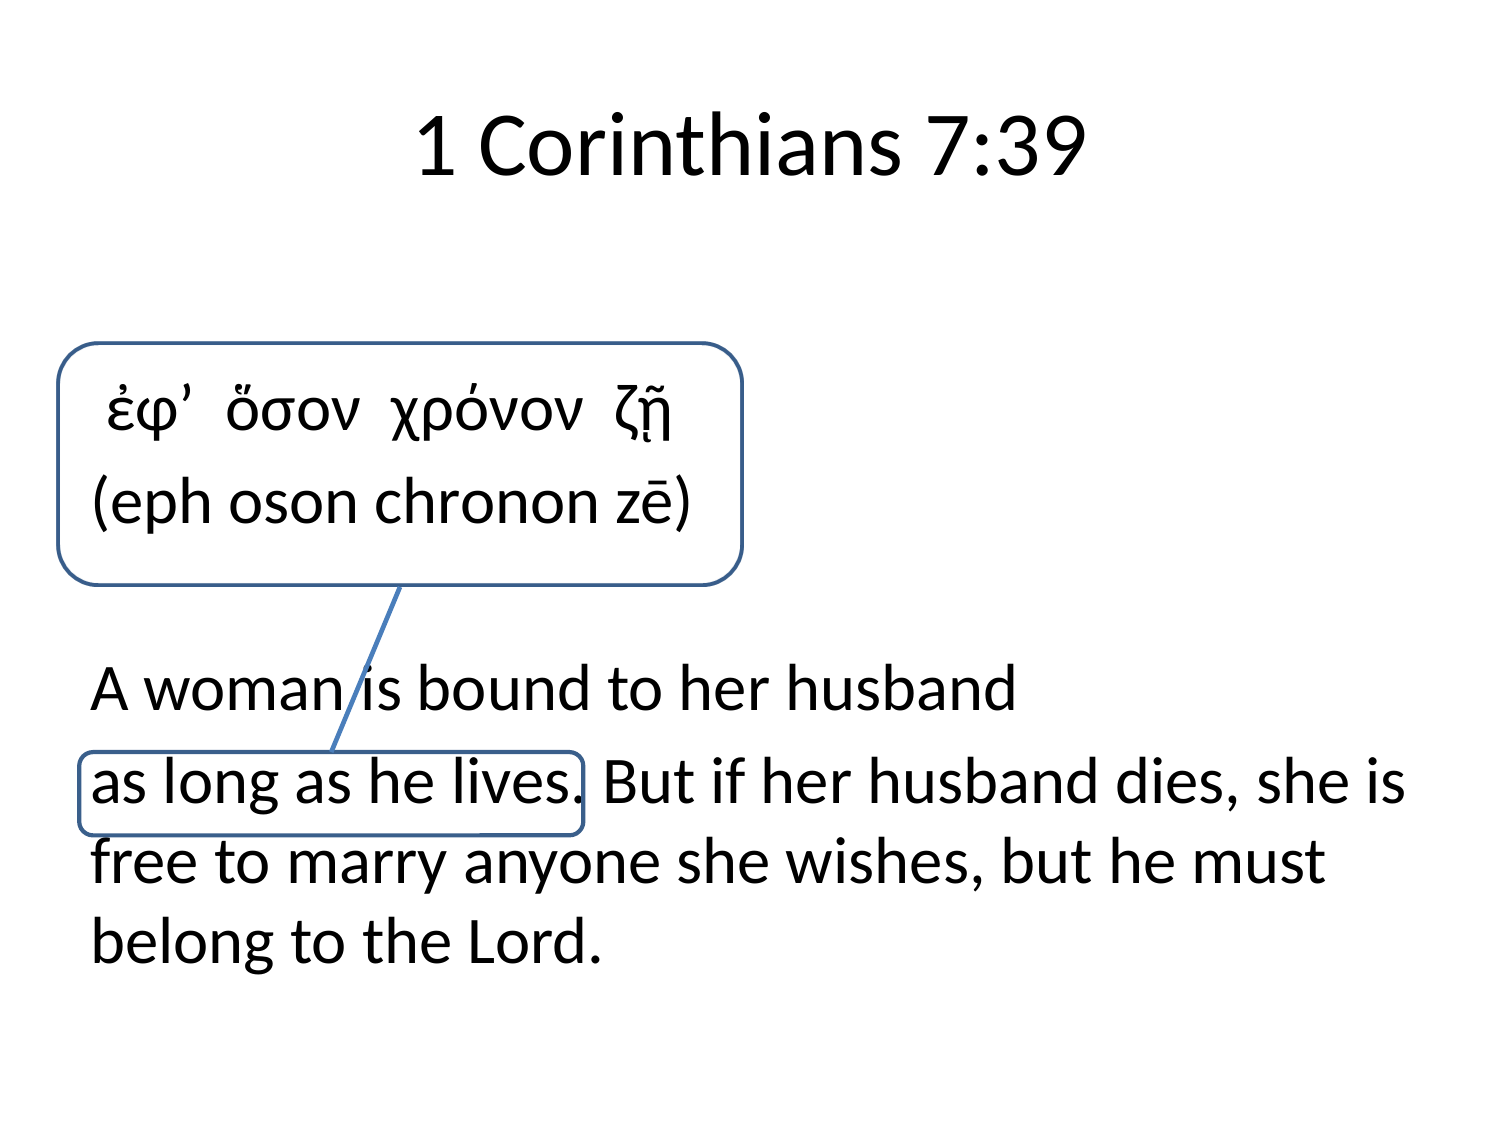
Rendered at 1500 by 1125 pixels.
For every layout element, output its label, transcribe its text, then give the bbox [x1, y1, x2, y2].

title 1 Corinthians 7:39 [75, 45, 1425, 233]
picture [56, 341, 744, 588]
list ἐφʼ ὅσον χρόνον ζῇ (eph oson chronon zē) A woman is bound to her husband as long as he lives. But if her husband dies, she is free to marry anyone she wishes, but he must belong to the Lord. [75, 262, 1425, 1005]
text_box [330, 586, 401, 753]
text_box [77, 749, 586, 838]
